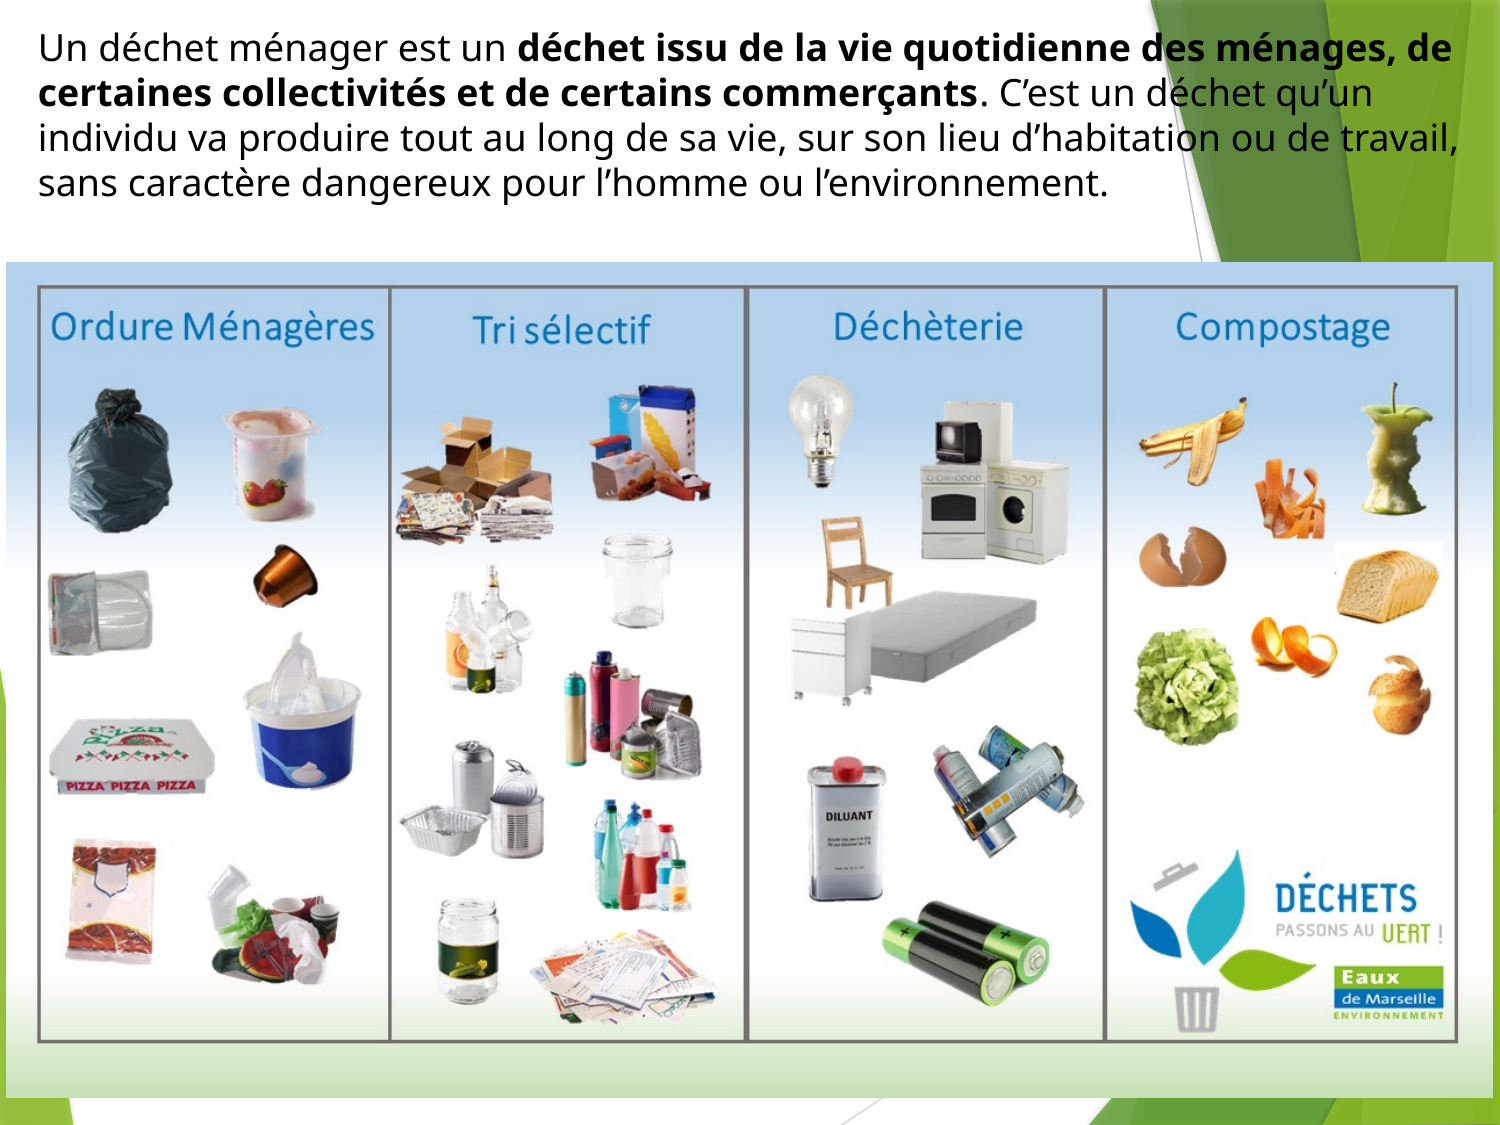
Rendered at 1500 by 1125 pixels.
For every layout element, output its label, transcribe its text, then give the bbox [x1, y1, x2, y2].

picture [6, 261, 1493, 1099]
text_box Un déchet ménager est un déchet issu de la vie quotidienne des ménages, de certaines collectivités et de certains commerçants. C’est un déchet qu’un individu va produire tout au long de sa vie, sur son lieu d’habitation ou de travail, sans caractère dangereux pour l’homme ou l’environnement. [23, 16, 1491, 212]
